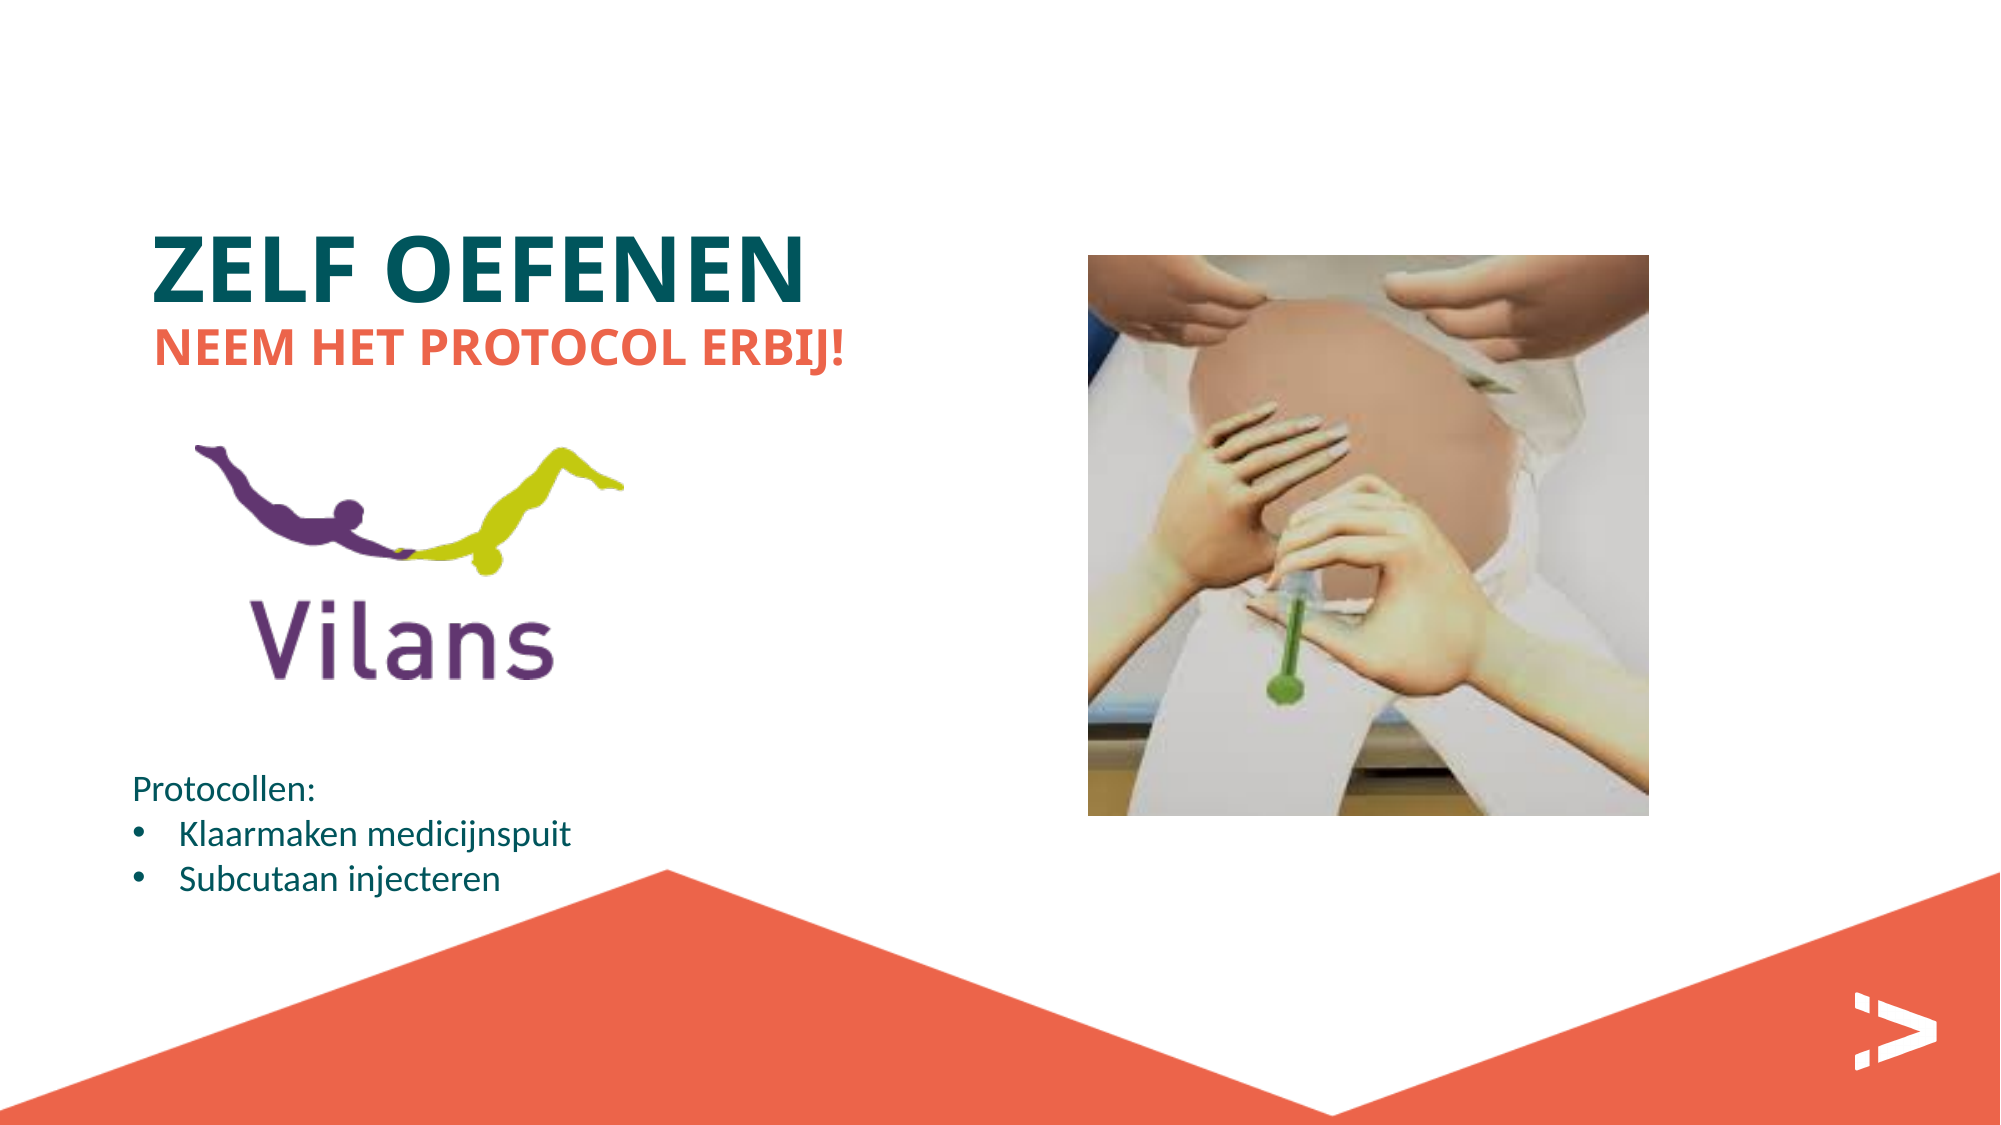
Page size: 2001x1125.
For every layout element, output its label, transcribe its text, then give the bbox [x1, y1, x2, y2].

title Zelf oefenen Neem het protocol erbij! [138, 176, 1538, 424]
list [1088, 255, 1649, 816]
text_box Protocollen: Klaarmaken medicijnspuit Subcutaan injecteren [117, 756, 702, 907]
picture [0, 0, 2000, 1125]
